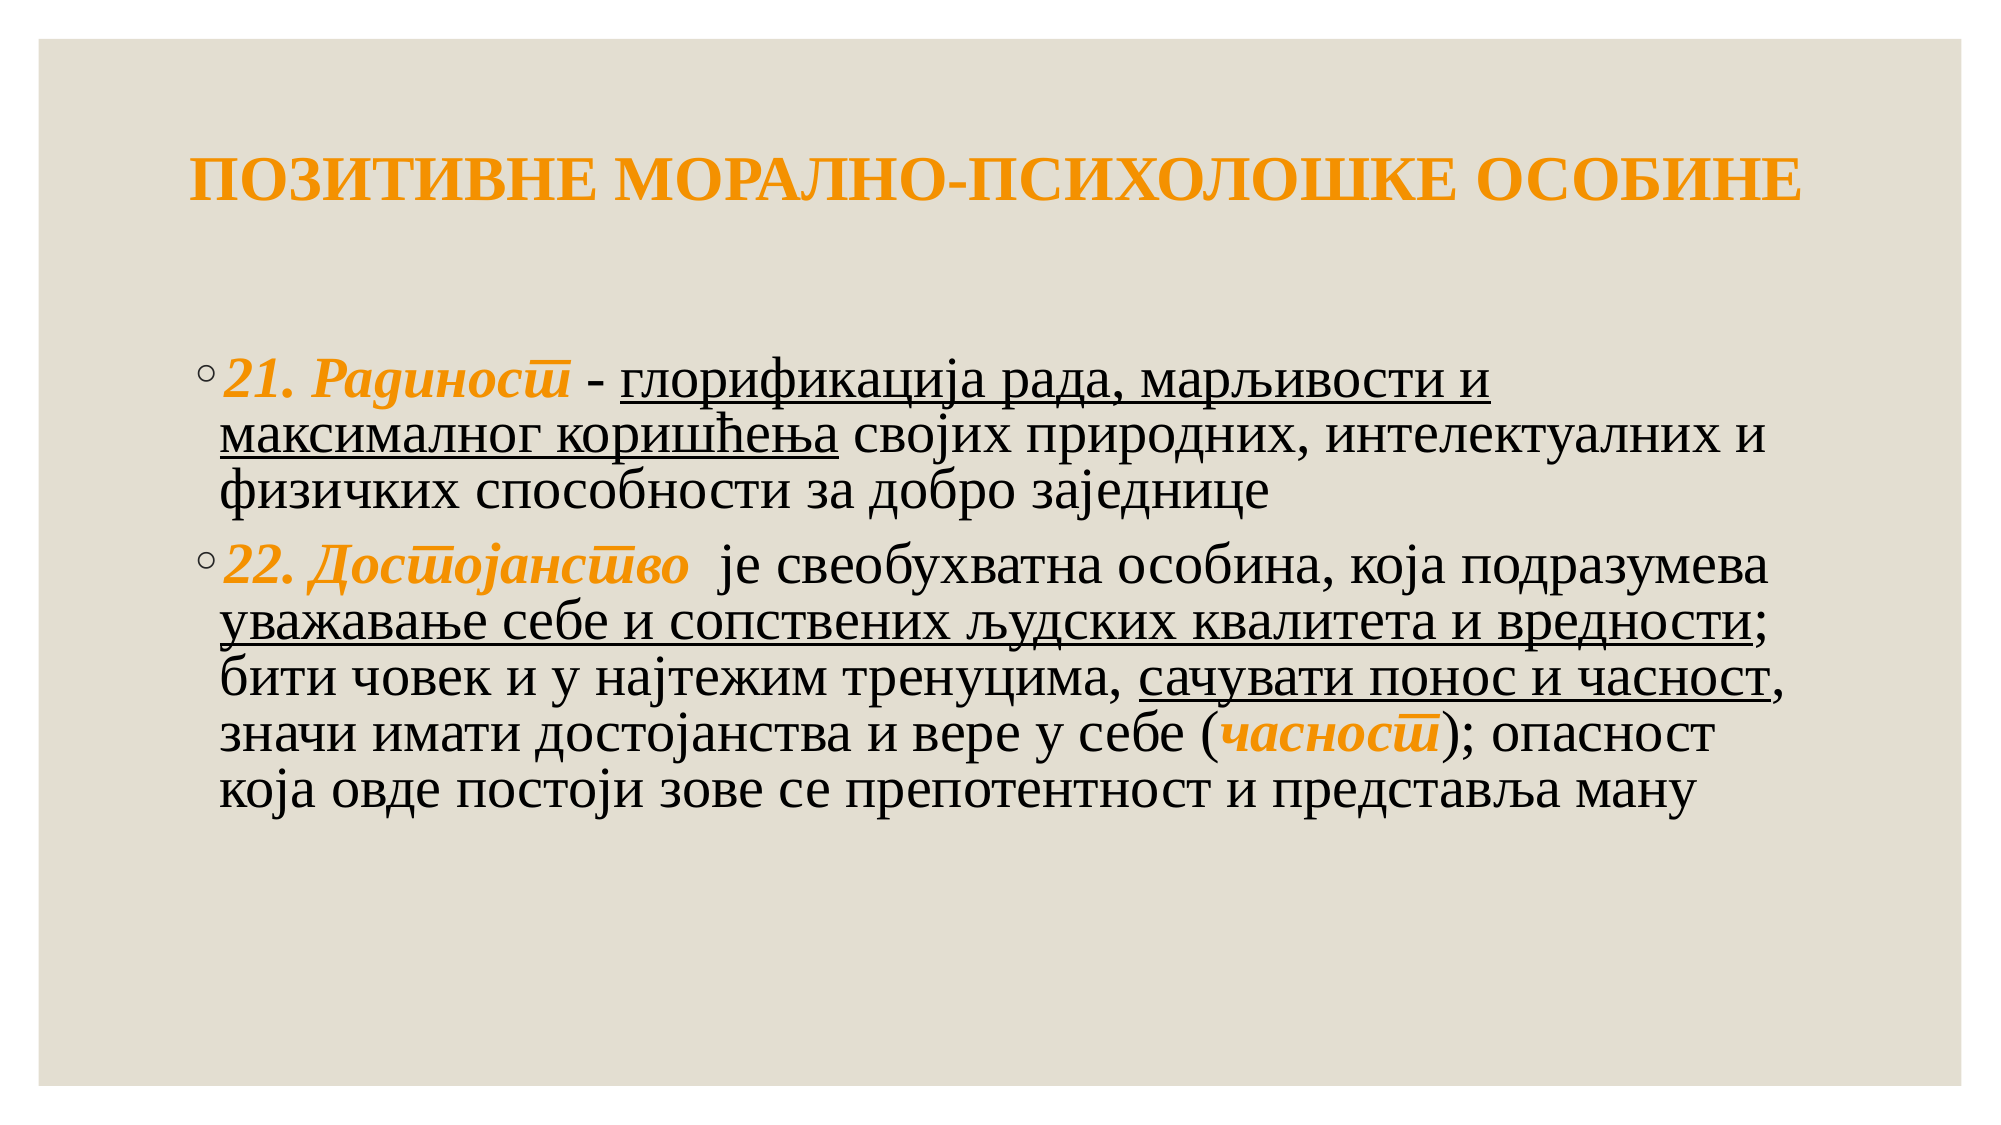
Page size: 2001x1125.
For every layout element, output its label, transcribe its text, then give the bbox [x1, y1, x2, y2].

list 21. Радиност - глорификација рада, марљивости и максималног коришћења својих природних, интелектуалних и физичких способности за добро заједнице 22. Достојанство је свеобухватна особина, која подразумева уважавање себе и сопствених људских квалитета и вредности; бити човек и у најтежим тренуцима, сачувати понос и часност, значи имати достојанства и вере у себе (часност); опасност која овде постоји зове се препотентност и представља ману [174, 345, 1825, 990]
title ПОЗИТИВНЕ МОРАЛНО-ПСИХОЛОШКЕ ОСОБИНЕ [174, 105, 1825, 331]
